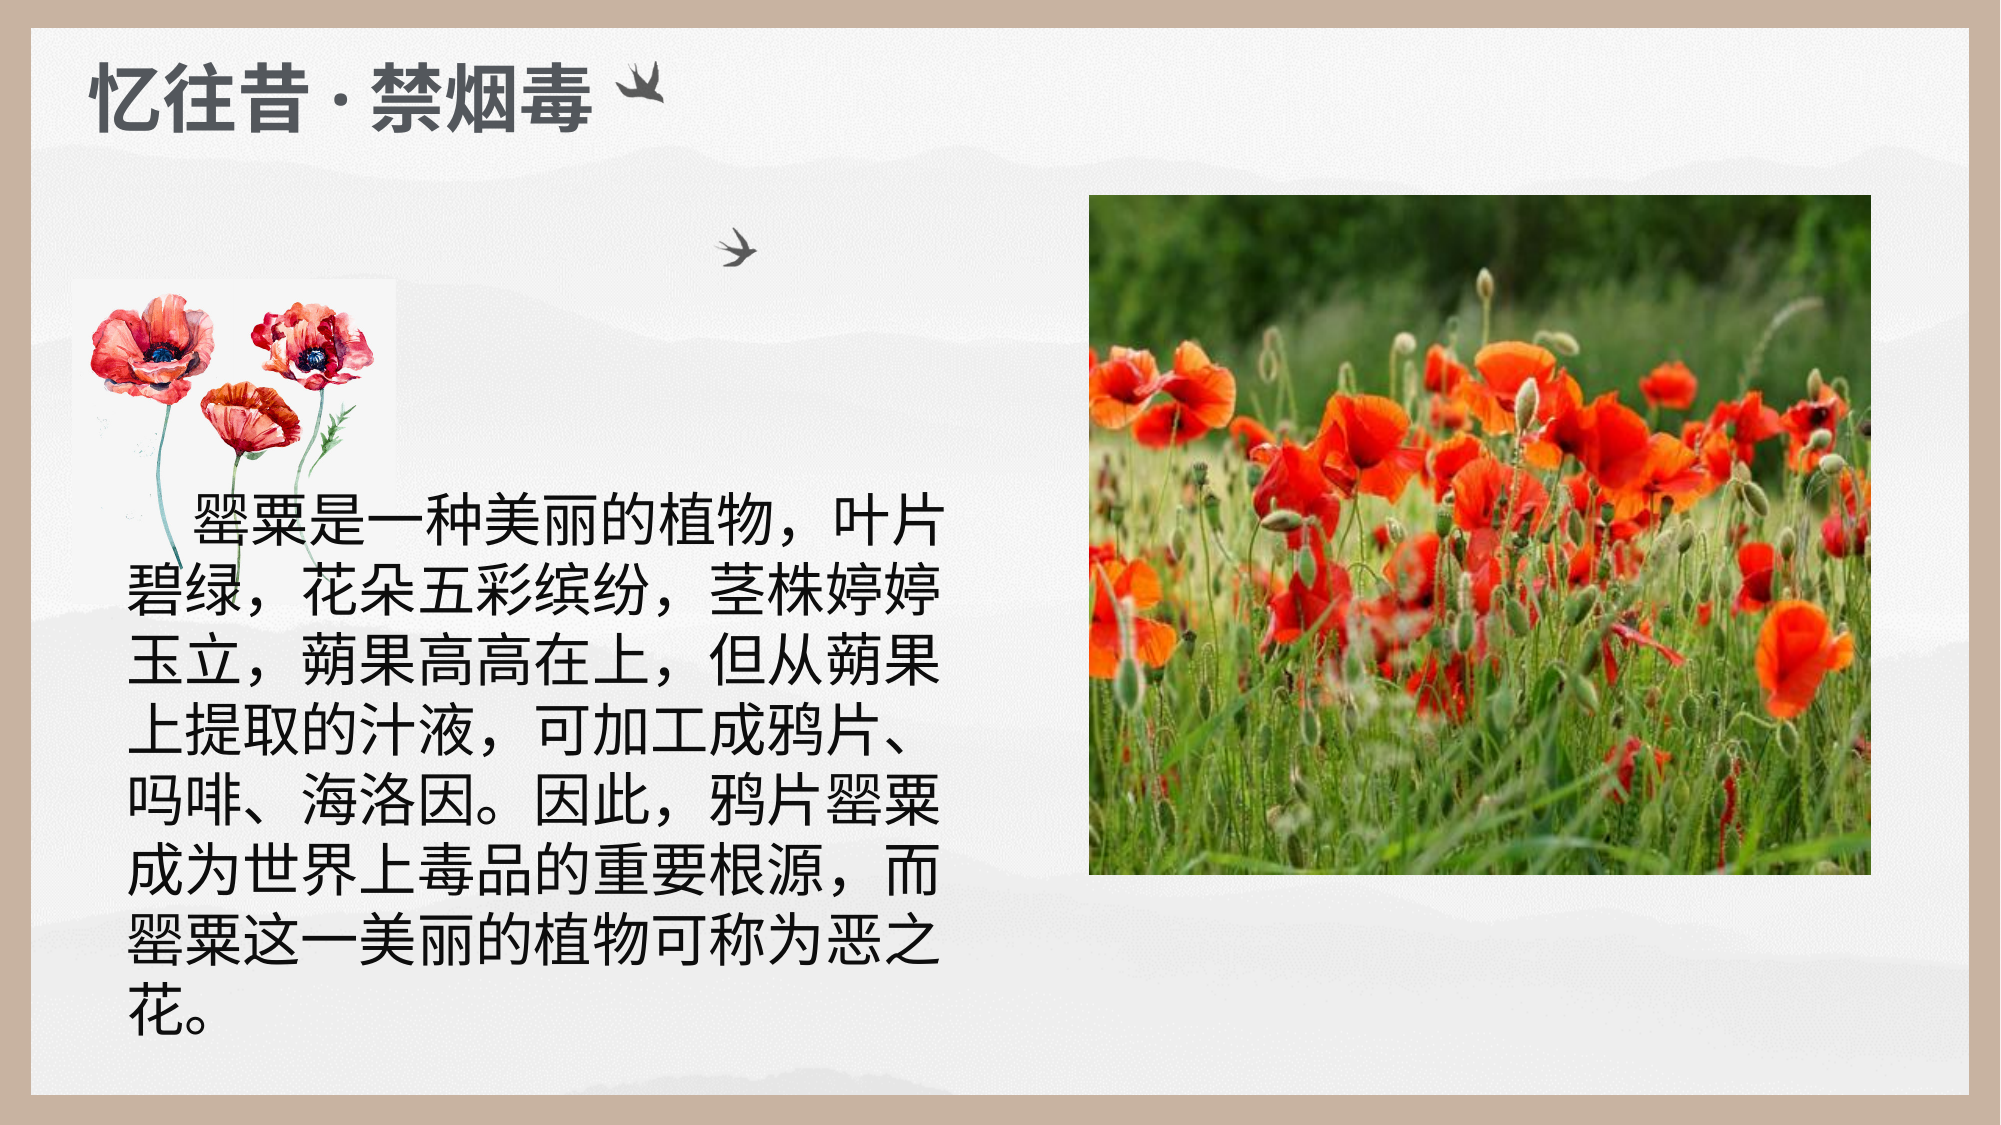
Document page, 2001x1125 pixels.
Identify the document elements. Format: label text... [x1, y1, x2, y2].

picture [31, 28, 1969, 1095]
text_box 罂粟是一种美丽的植物，叶片碧绿，花朵五彩缤纷，茎株婷婷玉立，蒴果高高在上，但从蒴果上提取的汁液，可加工成鸦片、吗啡、海洛因。因此，鸦片罂粟成为世界上毒品的重要根源，而罂粟这一美丽的植物可称为恶之花。 [111, 475, 994, 1051]
text_box 忆往昔·禁烟毒 [31, 43, 603, 149]
